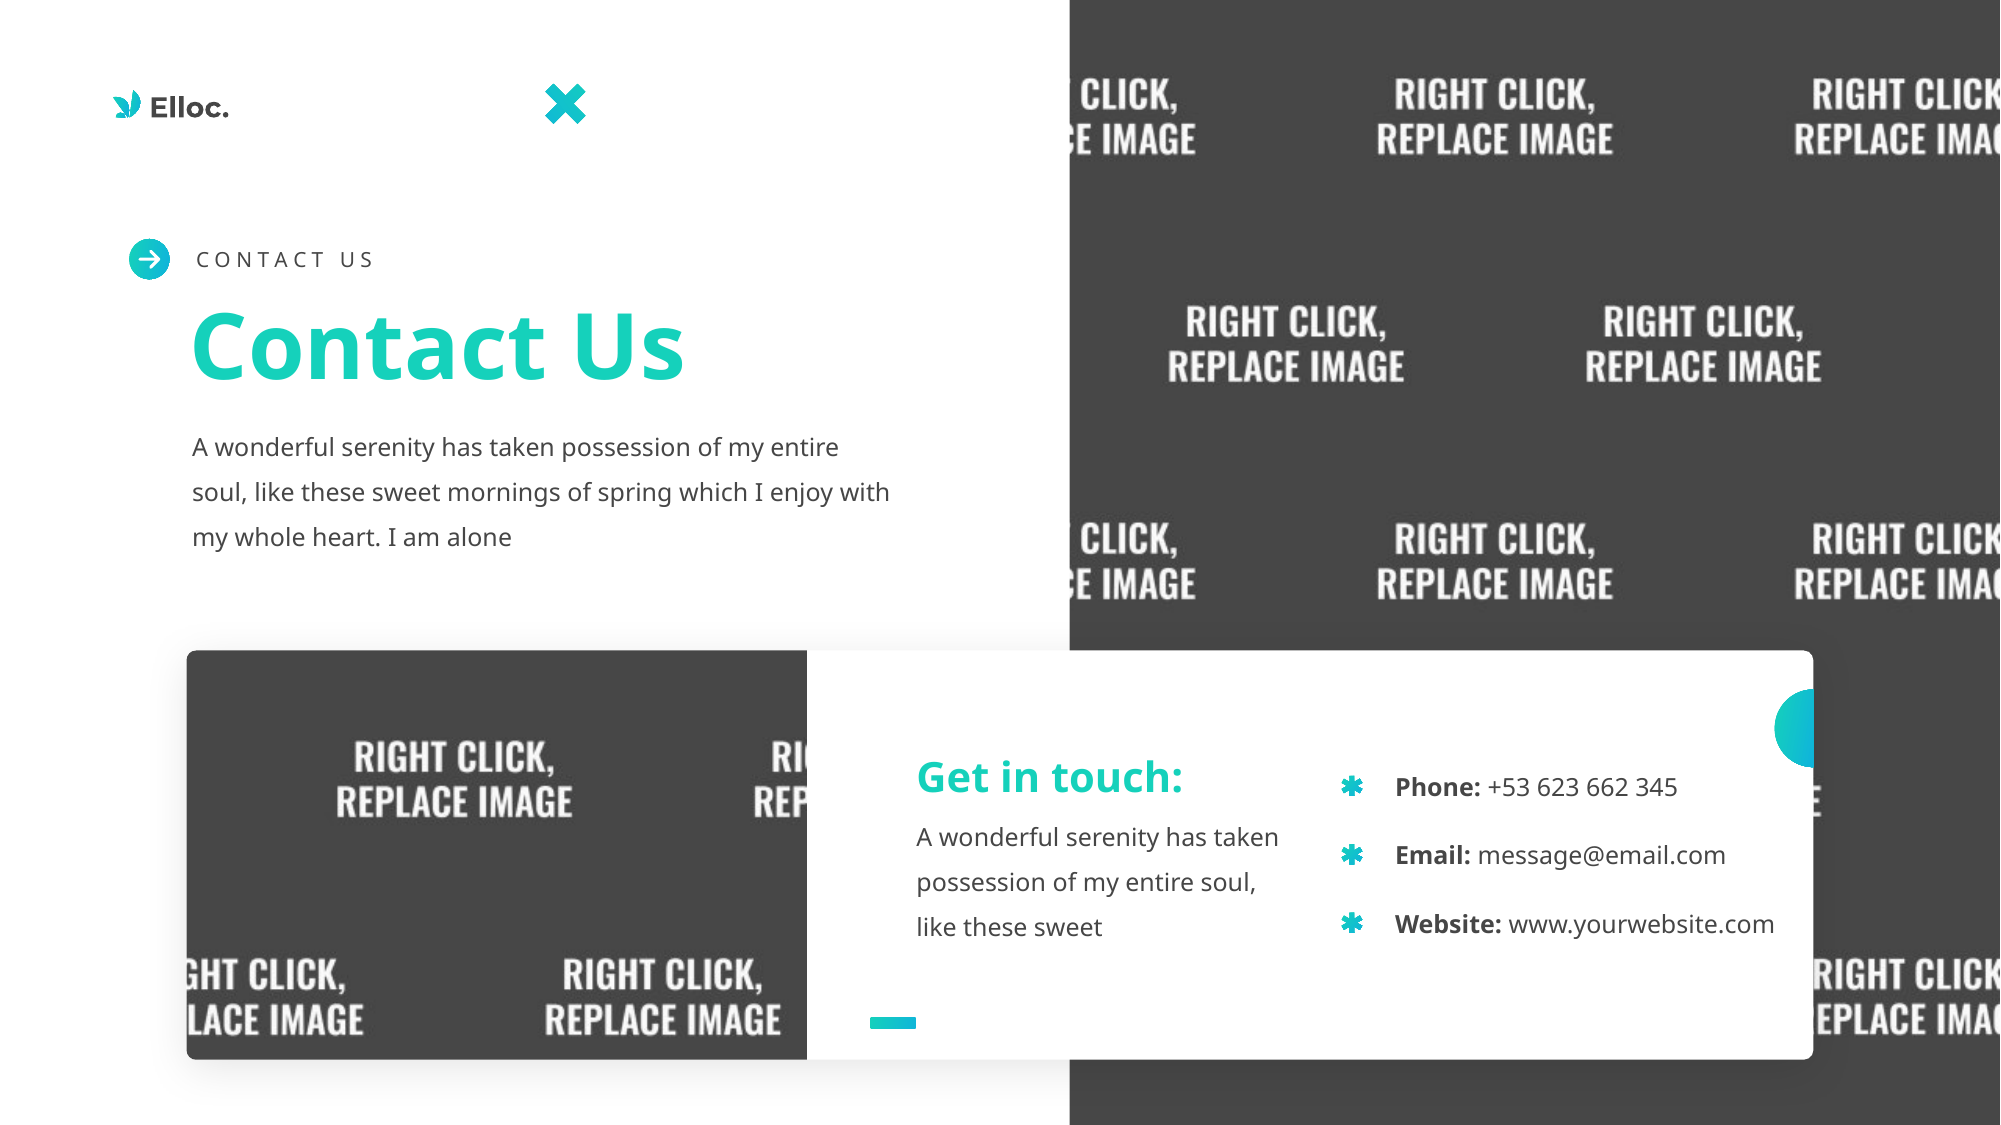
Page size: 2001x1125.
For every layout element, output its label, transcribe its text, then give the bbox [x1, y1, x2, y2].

text_box A wonderful serenity has taken possession of my entire soul, like these sweet mornings of spring which I enjoy with my whole heart. I am alone [177, 409, 907, 559]
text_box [129, 238, 170, 280]
text_box [544, 82, 587, 126]
picture [1069, 0, 2000, 1125]
text_box A wonderful serenity has taken possession of my entire soul, like these sweet [901, 809, 1069, 950]
list C O N T A C T U S [181, 236, 836, 283]
picture [186, 650, 807, 1060]
text_box [193, 649, 1069, 1061]
text_box Get in touch: [901, 743, 1069, 809]
text_box [870, 1016, 917, 1029]
list Contact Us [174, 276, 836, 409]
